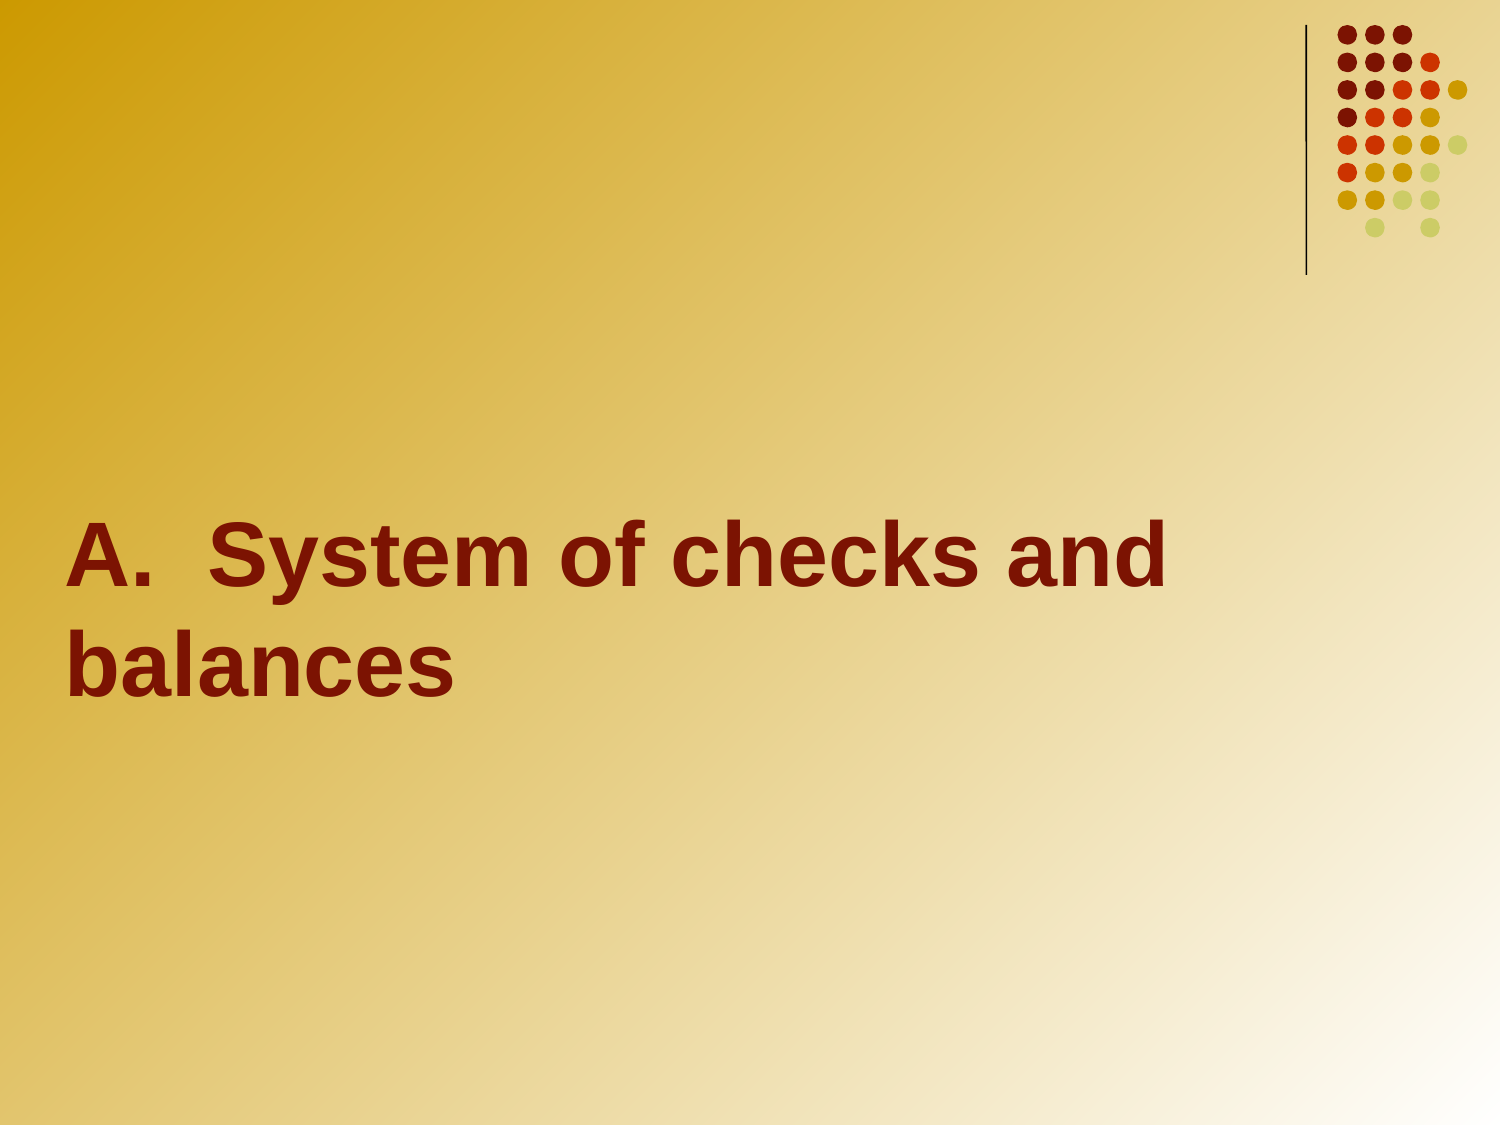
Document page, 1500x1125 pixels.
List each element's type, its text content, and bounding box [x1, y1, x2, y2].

text_box A. System of checks and balances [50, 487, 1363, 723]
